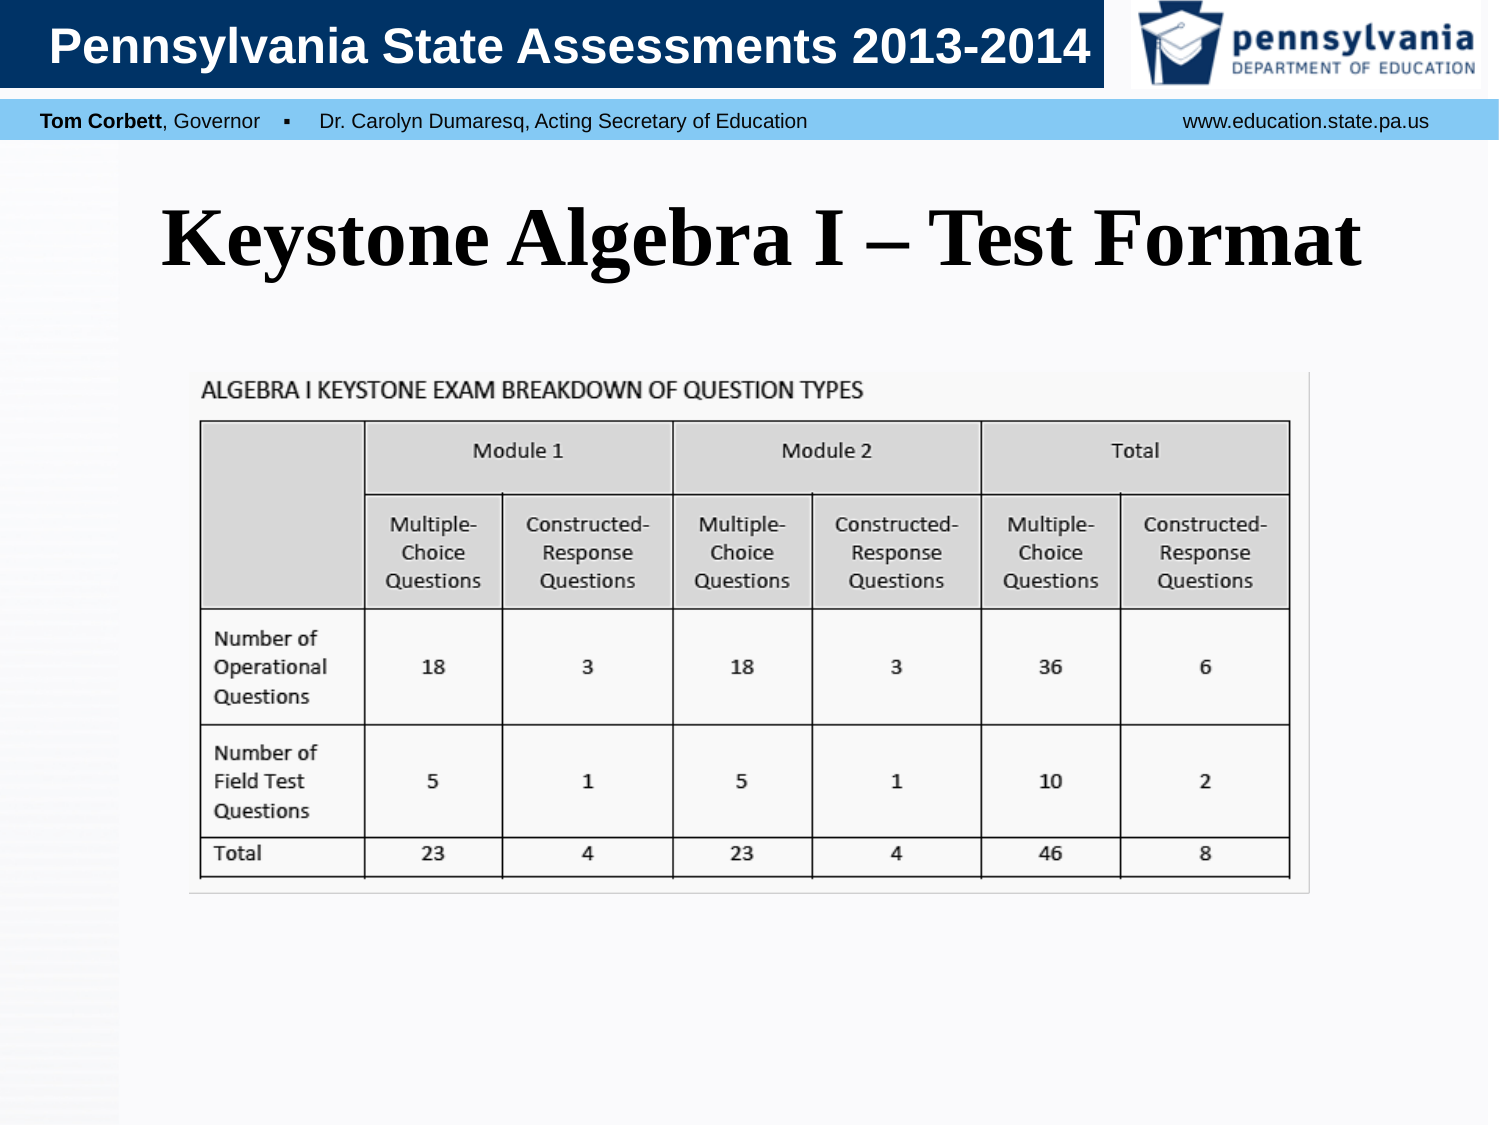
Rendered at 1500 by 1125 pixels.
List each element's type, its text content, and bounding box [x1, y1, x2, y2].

picture [0, 0, 1488, 99]
picture [0, 140, 1488, 1125]
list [189, 372, 1311, 895]
title Keystone Algebra I – Test Format [124, 174, 1401, 291]
